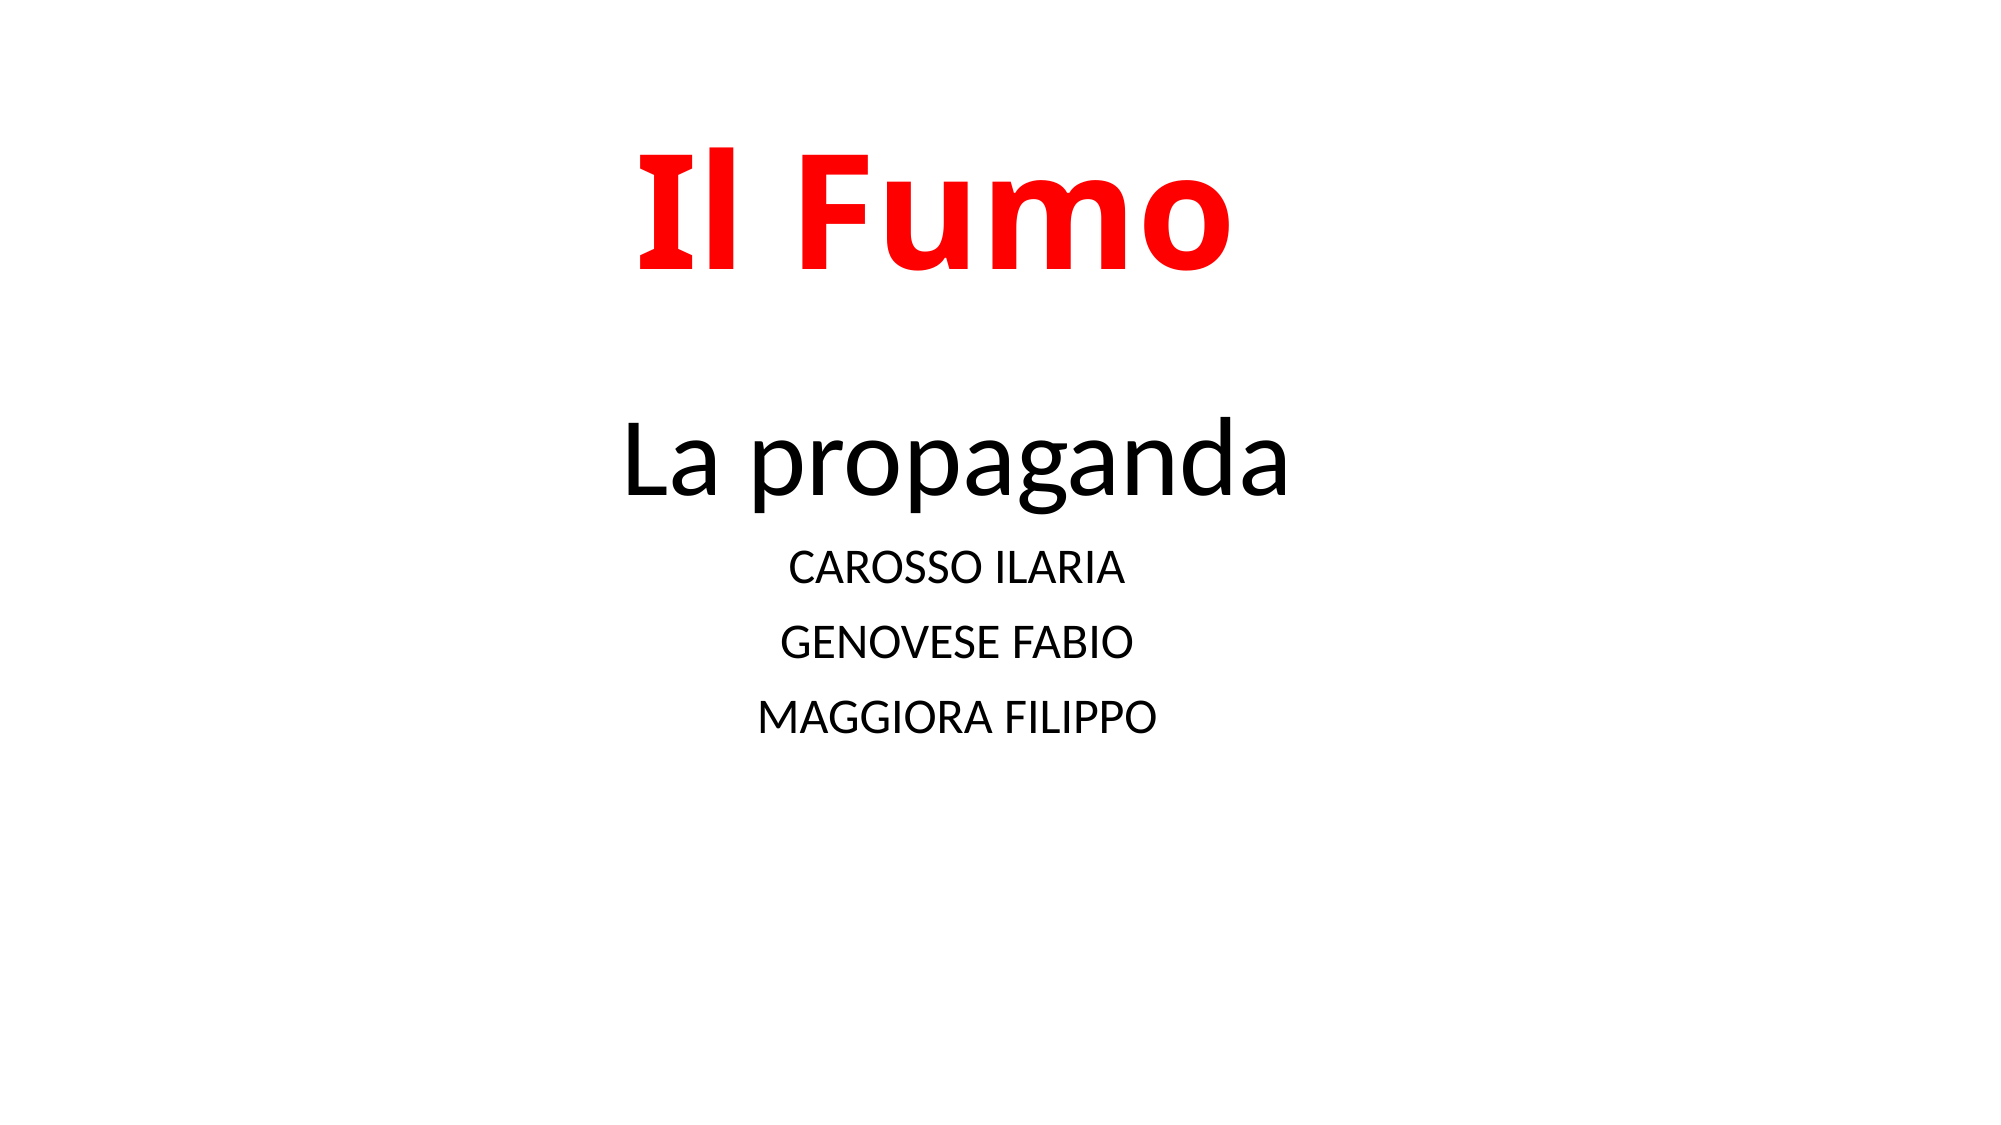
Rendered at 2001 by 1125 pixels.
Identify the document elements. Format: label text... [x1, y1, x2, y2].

subtitle La propaganda CAROSSO ILARIA GENOVESE FABIO MAGGIORA FILIPPO [207, 390, 1708, 941]
title Il Fumo [207, 122, 1708, 312]
